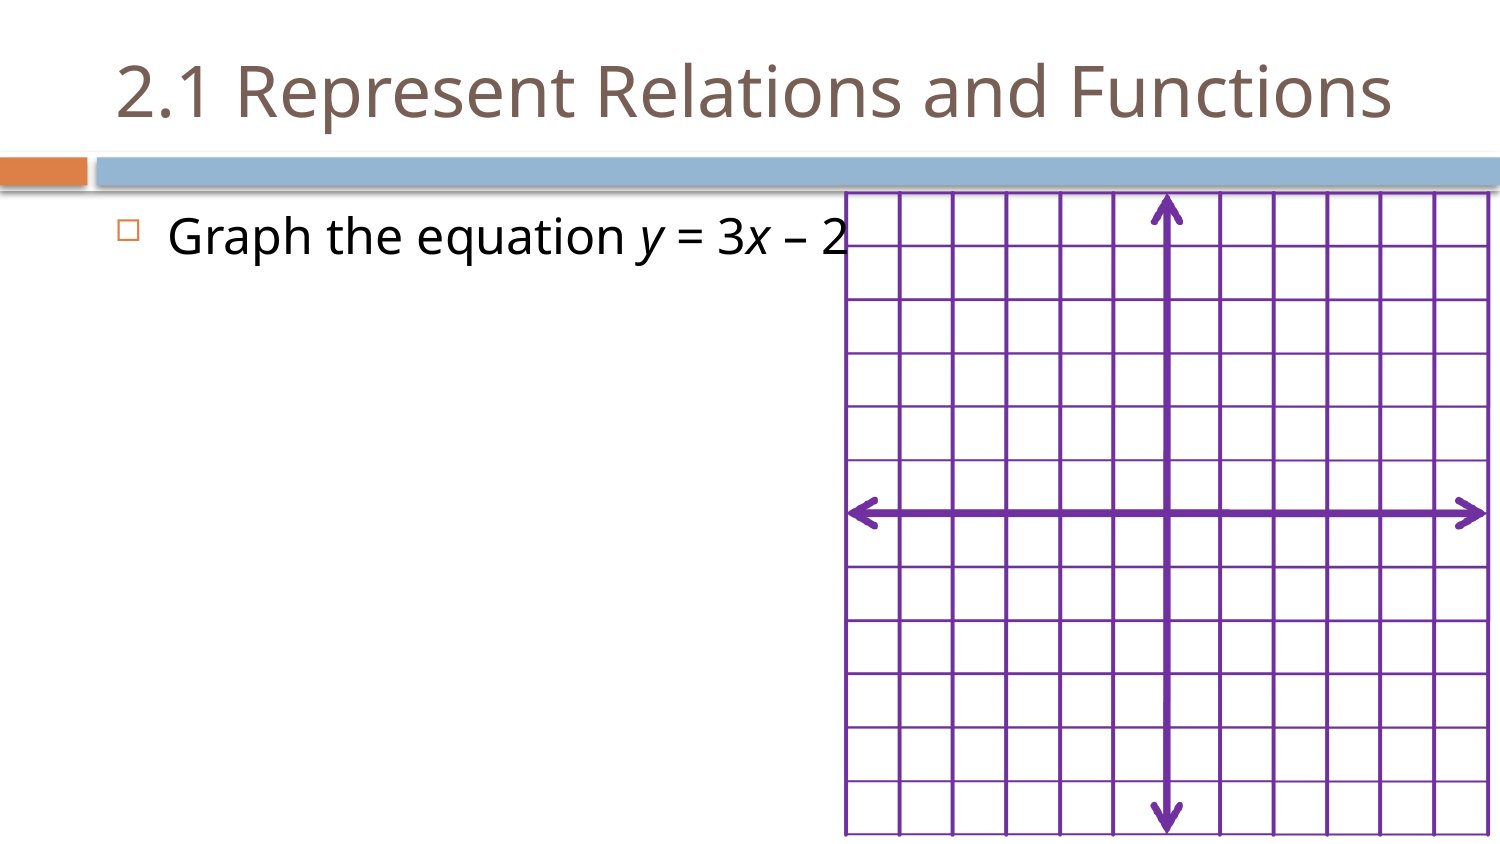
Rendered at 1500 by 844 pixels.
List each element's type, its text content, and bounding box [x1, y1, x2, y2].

title 2.1 Represent Relations and Functions [100, 28, 1438, 150]
list Graph the equation y = 3x – 2 [100, 196, 806, 844]
picture [812, 159, 1500, 844]
